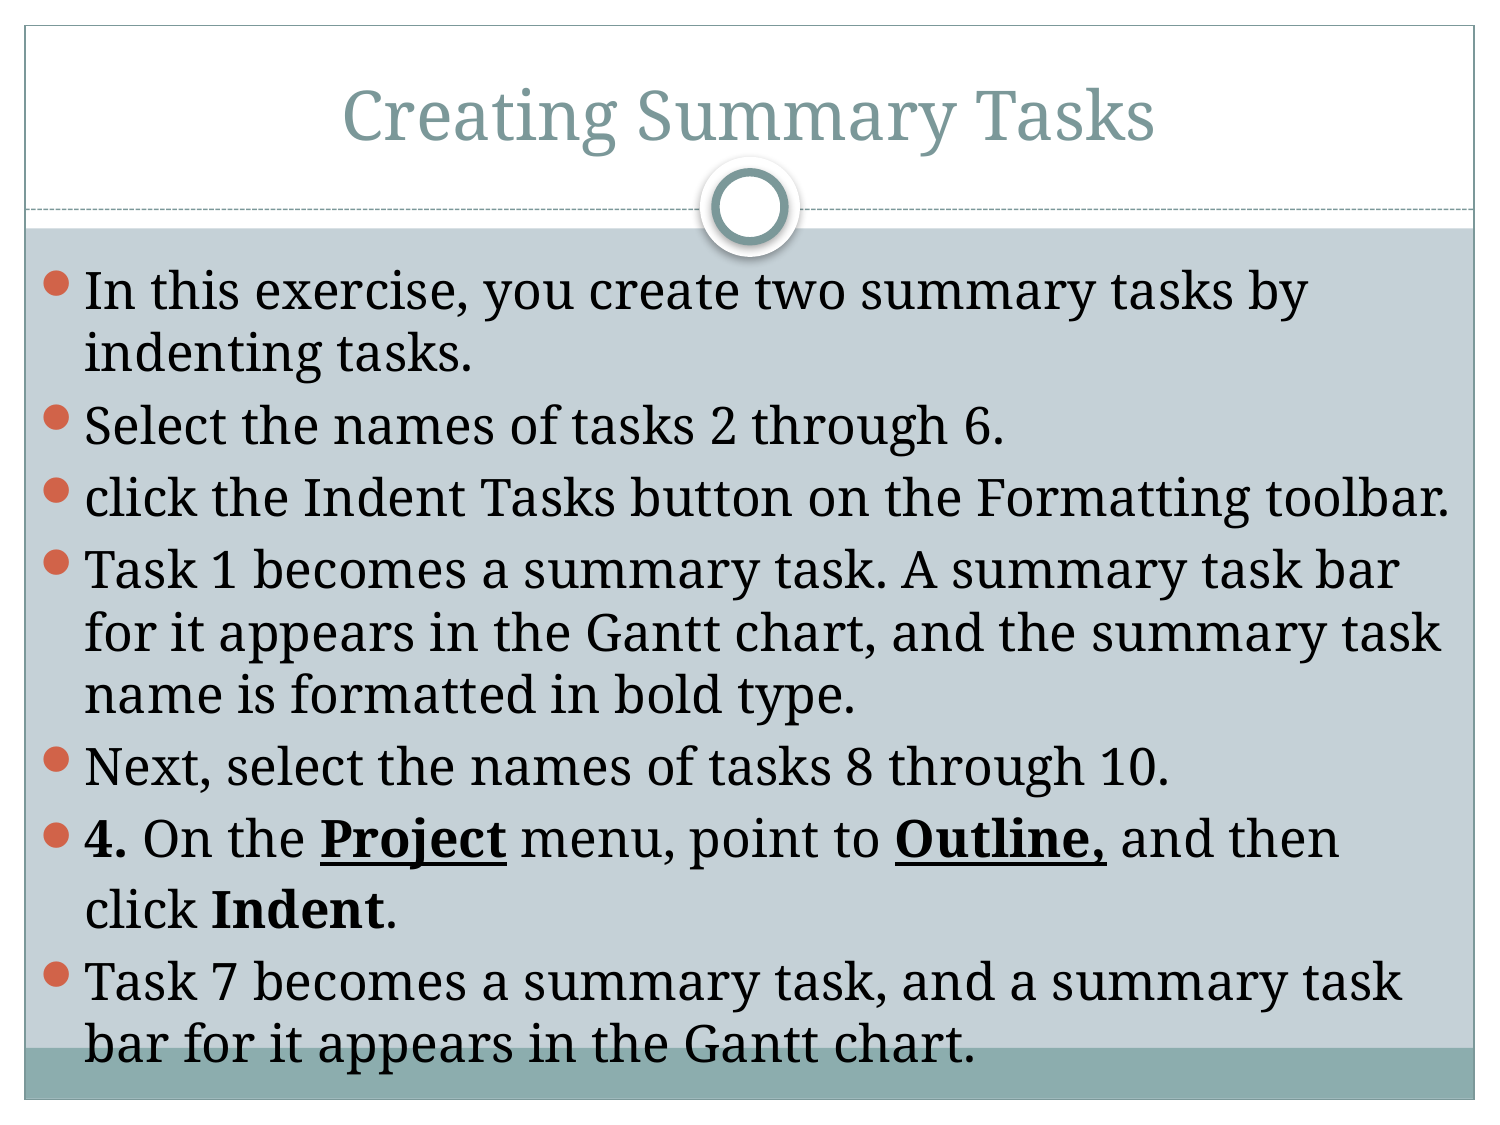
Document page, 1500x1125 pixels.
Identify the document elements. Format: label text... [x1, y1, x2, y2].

list In this exercise, you create two summary tasks by indenting tasks. Select the names of tasks 2 through 6. click the Indent Tasks button on the Formatting toolbar. Task 1 becomes a summary task. A summary task bar for it appears in the Gantt chart, and the summary task name is formatted in bold type. Next, select the names of tasks 8 through 10. 4. On the Project menu, point to Outline, and then click Indent. Task 7 becomes a summary task, and a summary task bar for it appears in the Gantt chart. [24, 250, 1475, 1100]
title Creating Summary Tasks [49, 37, 1450, 162]
